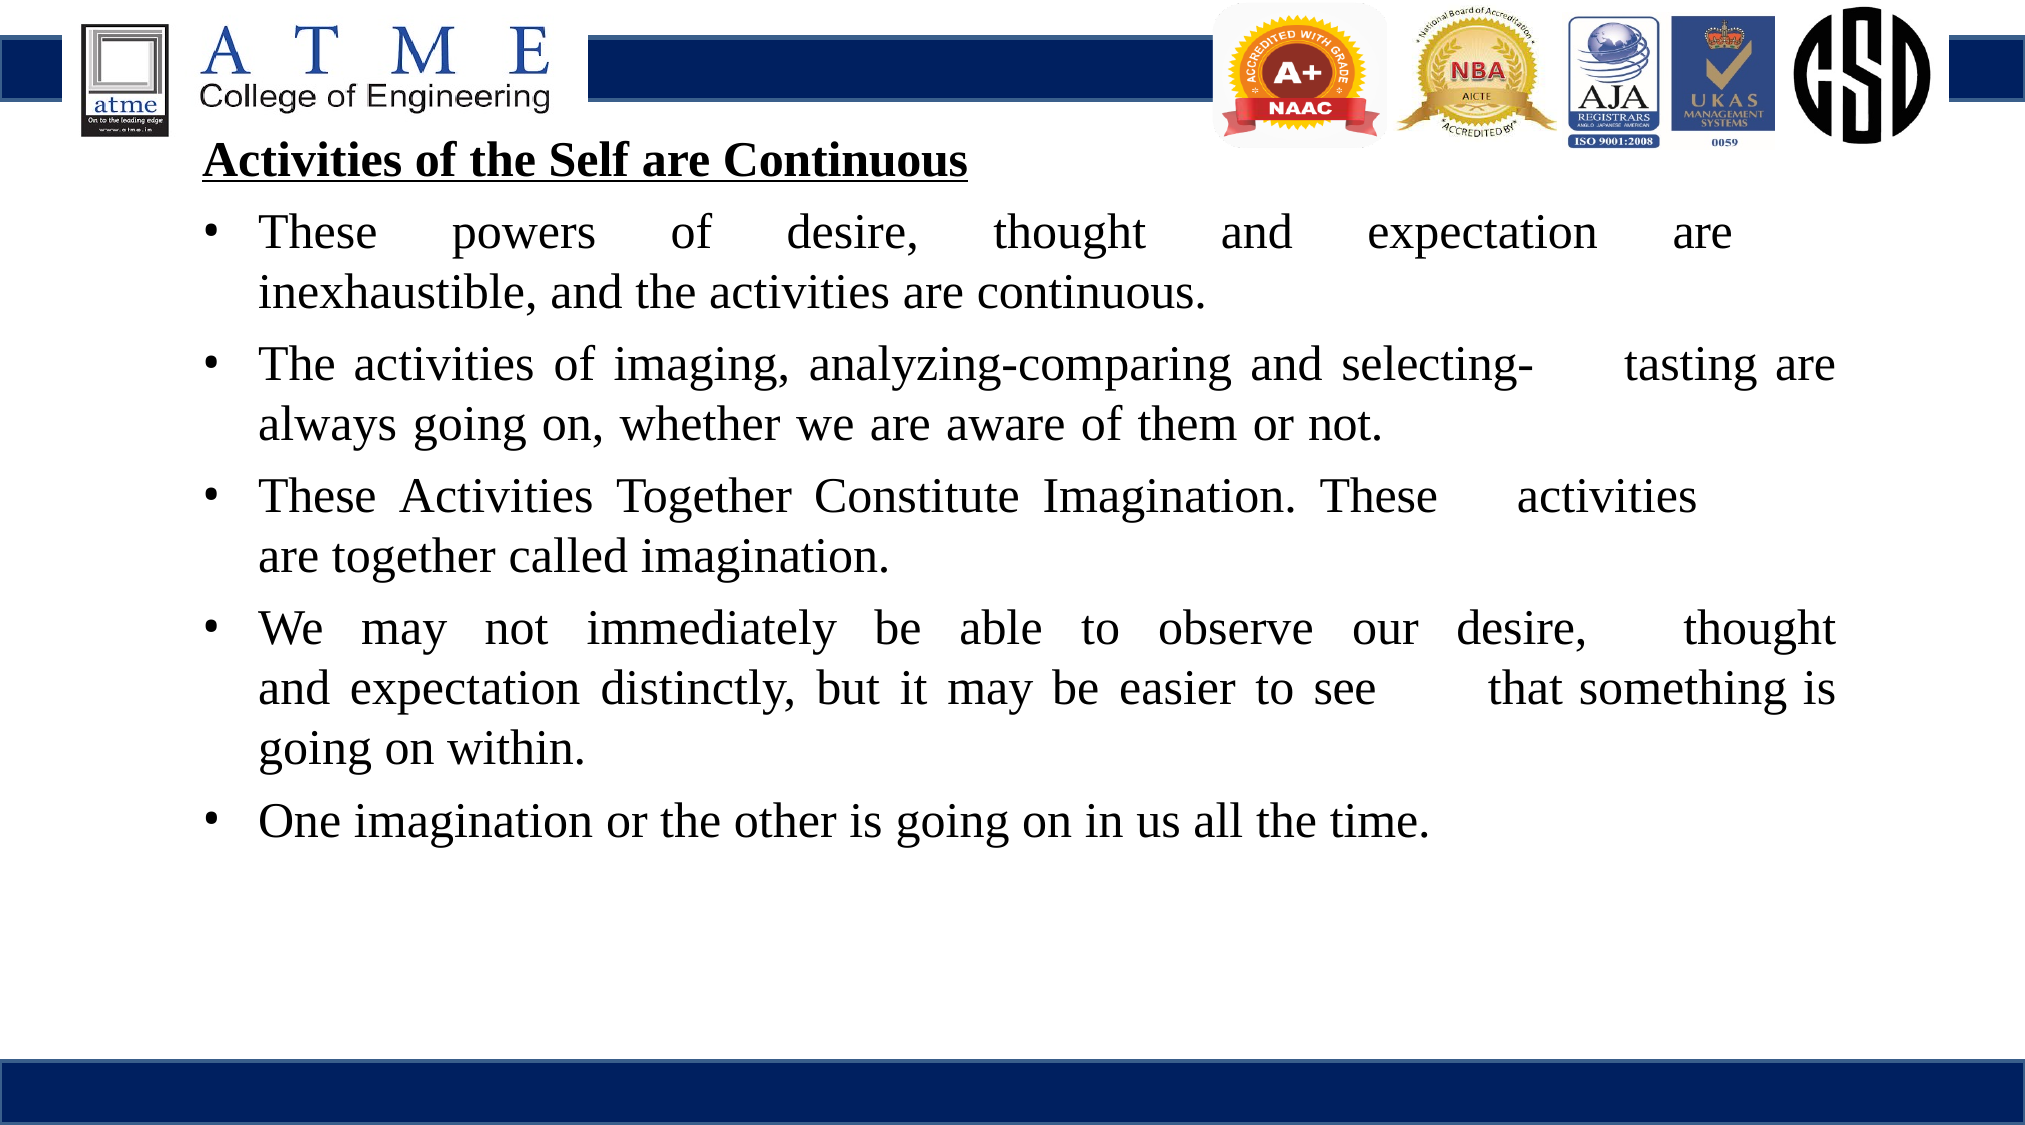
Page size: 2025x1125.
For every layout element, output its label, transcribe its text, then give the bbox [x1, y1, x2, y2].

text_box Activities of the Self are Continuous These powers of desire, thought and expectation are inexhaustible, and the activities are continuous. The activities of imaging, analyzing-comparing and selecting- tasting are always going on, whether we are aware of them or not. These Activities Together Constitute Imagination. These activities are together called imagination. We may not immediately be able to observe our desire, thought and expectation distinctly, but it may be easier to see that something is going on within. One imagination or the other is going on in us all the time. [199, 112, 1838, 847]
picture [62, 0, 588, 157]
picture [1212, 0, 1949, 150]
